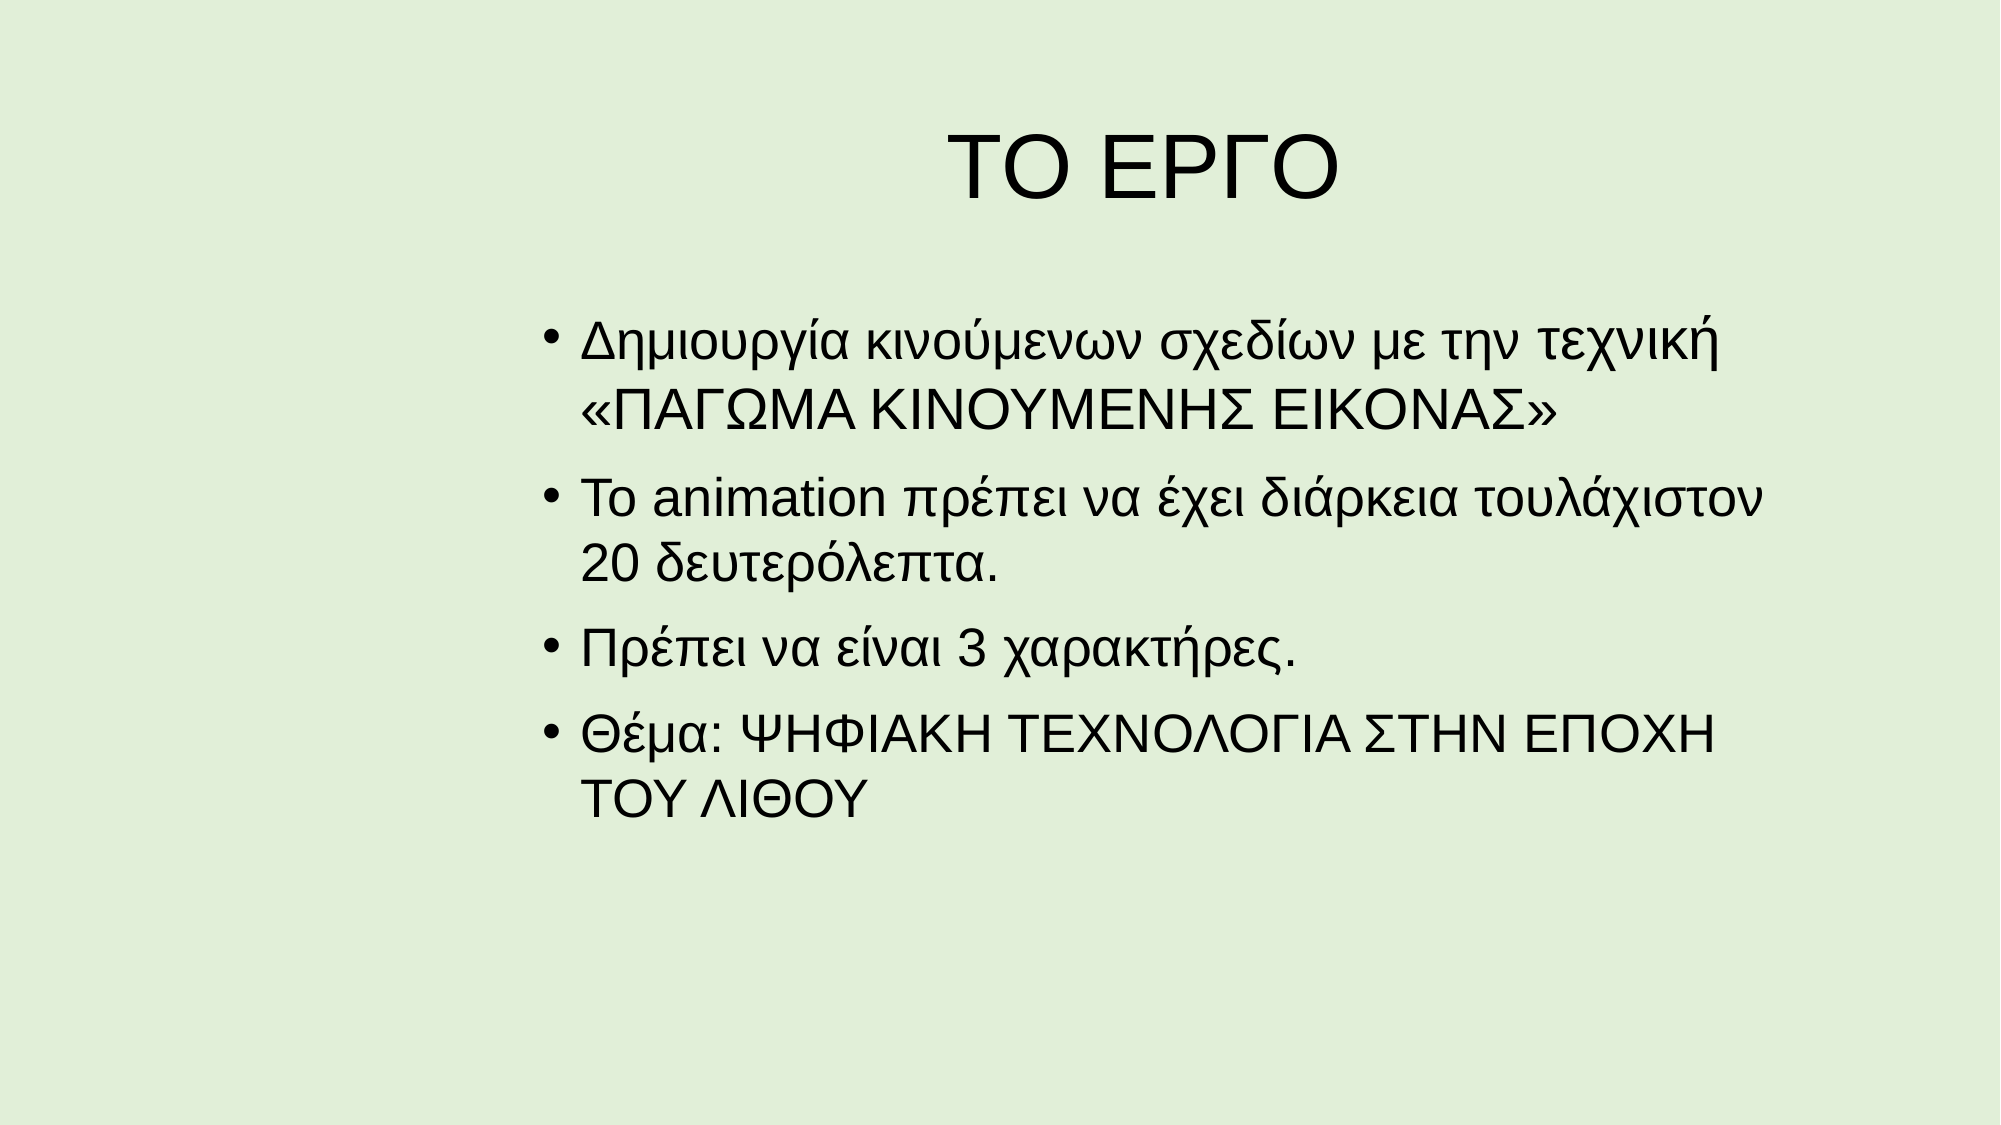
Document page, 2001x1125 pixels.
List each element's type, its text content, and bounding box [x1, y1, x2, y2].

text_box Δημιουργία κινούμενων σχεδίων με την τεχνική «ΠΑΓΩΜΑ ΚΙΝΟΥΜΕΝΗΣ ΕΙΚΟΝΑΣ» Το animation πρέπει να έχει διάρκεια τουλάχιστον 20 δευτερόλεπτα. Πρέπει να είναι 3 χαρακτήρες. Θέμα: ΨΗΦΙΑΚΗ ΤΕΧΝΟΛΟΓΙΑ ΣΤΗΝ ΕΠΟΧΗ ΤΟΥ ΛΙΘΟΥ [527, 293, 1798, 964]
title ΤΟ ΕΡΓΟ [931, 59, 1863, 278]
